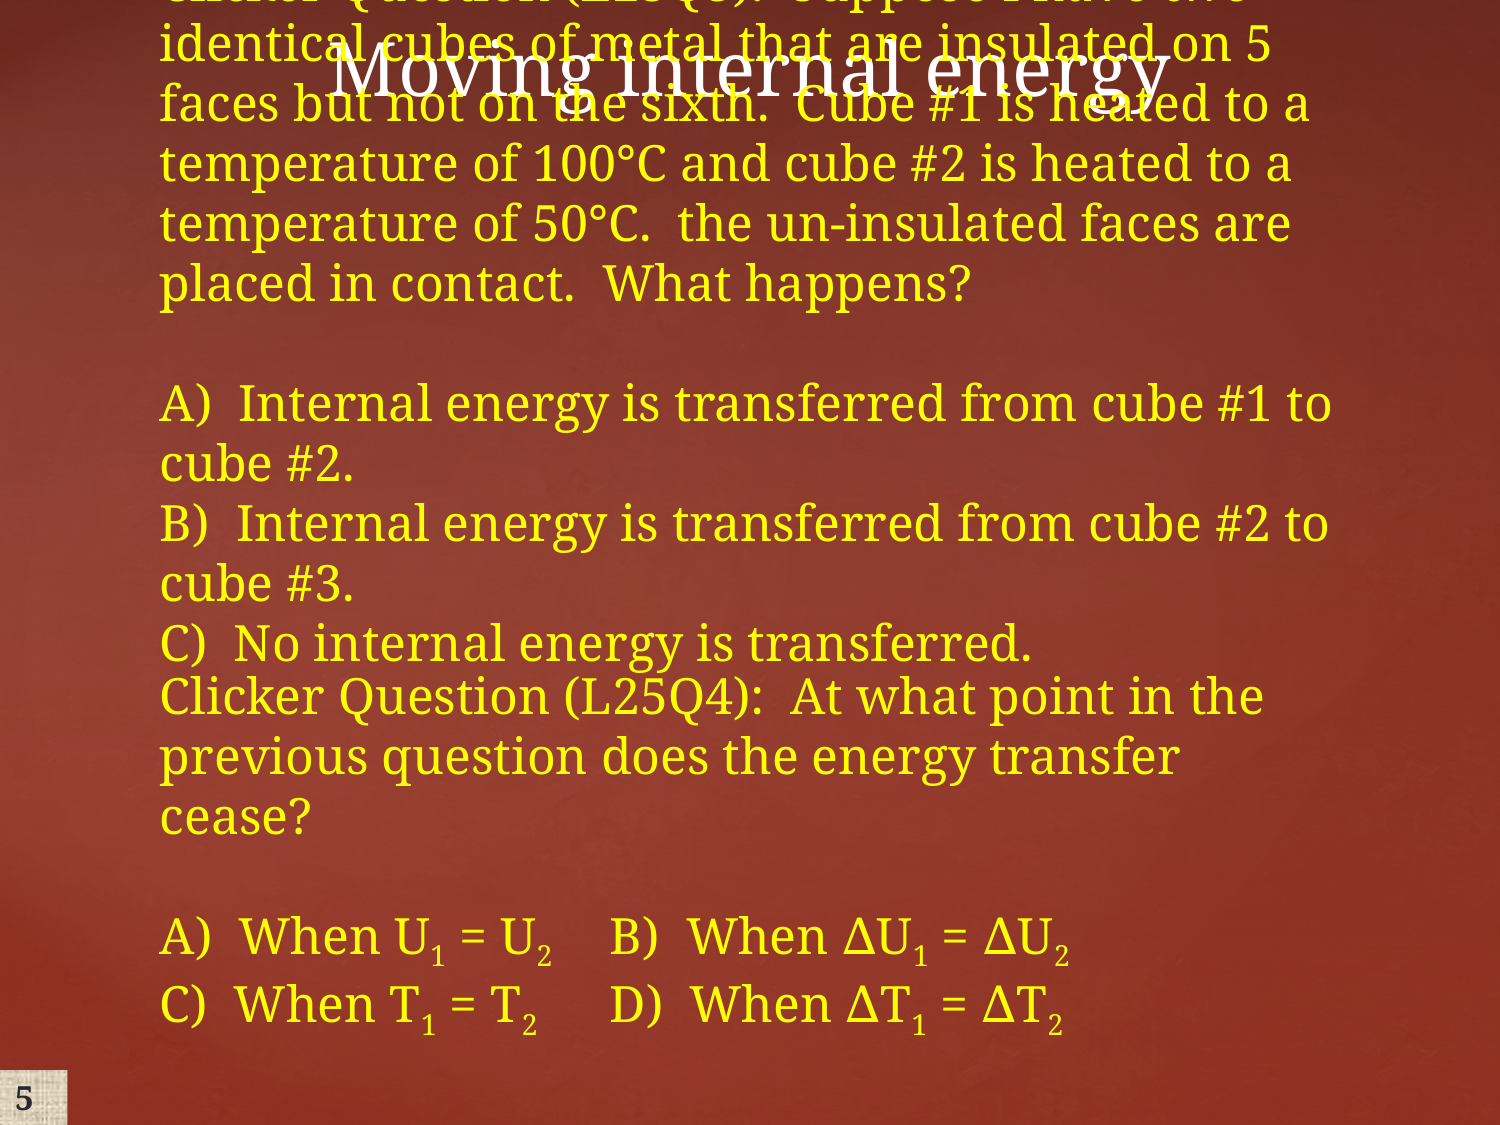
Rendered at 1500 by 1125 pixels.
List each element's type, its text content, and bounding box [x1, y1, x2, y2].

text_box Clicker Question (L25Q3): Suppose I have two identical cubes of metal that are insulated on 5 faces but not on the sixth. Cube #1 is heated to a temperature of 100°C and cube #2 is heated to a temperature of 50°C. the un-insulated faces are placed in contact. What happens? A) Internal energy is transferred from cube #1 to cube #2. B) Internal energy is transferred from cube #2 to cube #3. C) No internal energy is transferred. [145, 123, 1355, 679]
text_box Moving internal energy [127, 21, 1373, 119]
text_box 5 [0, 1070, 68, 1125]
text_box Clicker Question (L25Q4): At what point in the previous question does the energy transfer cease? A) When U1 = U2 B) When ∆U1 = ∆U2 C) When T1 = T2 D) When ∆T1 = ∆T2 [145, 742, 1355, 1049]
